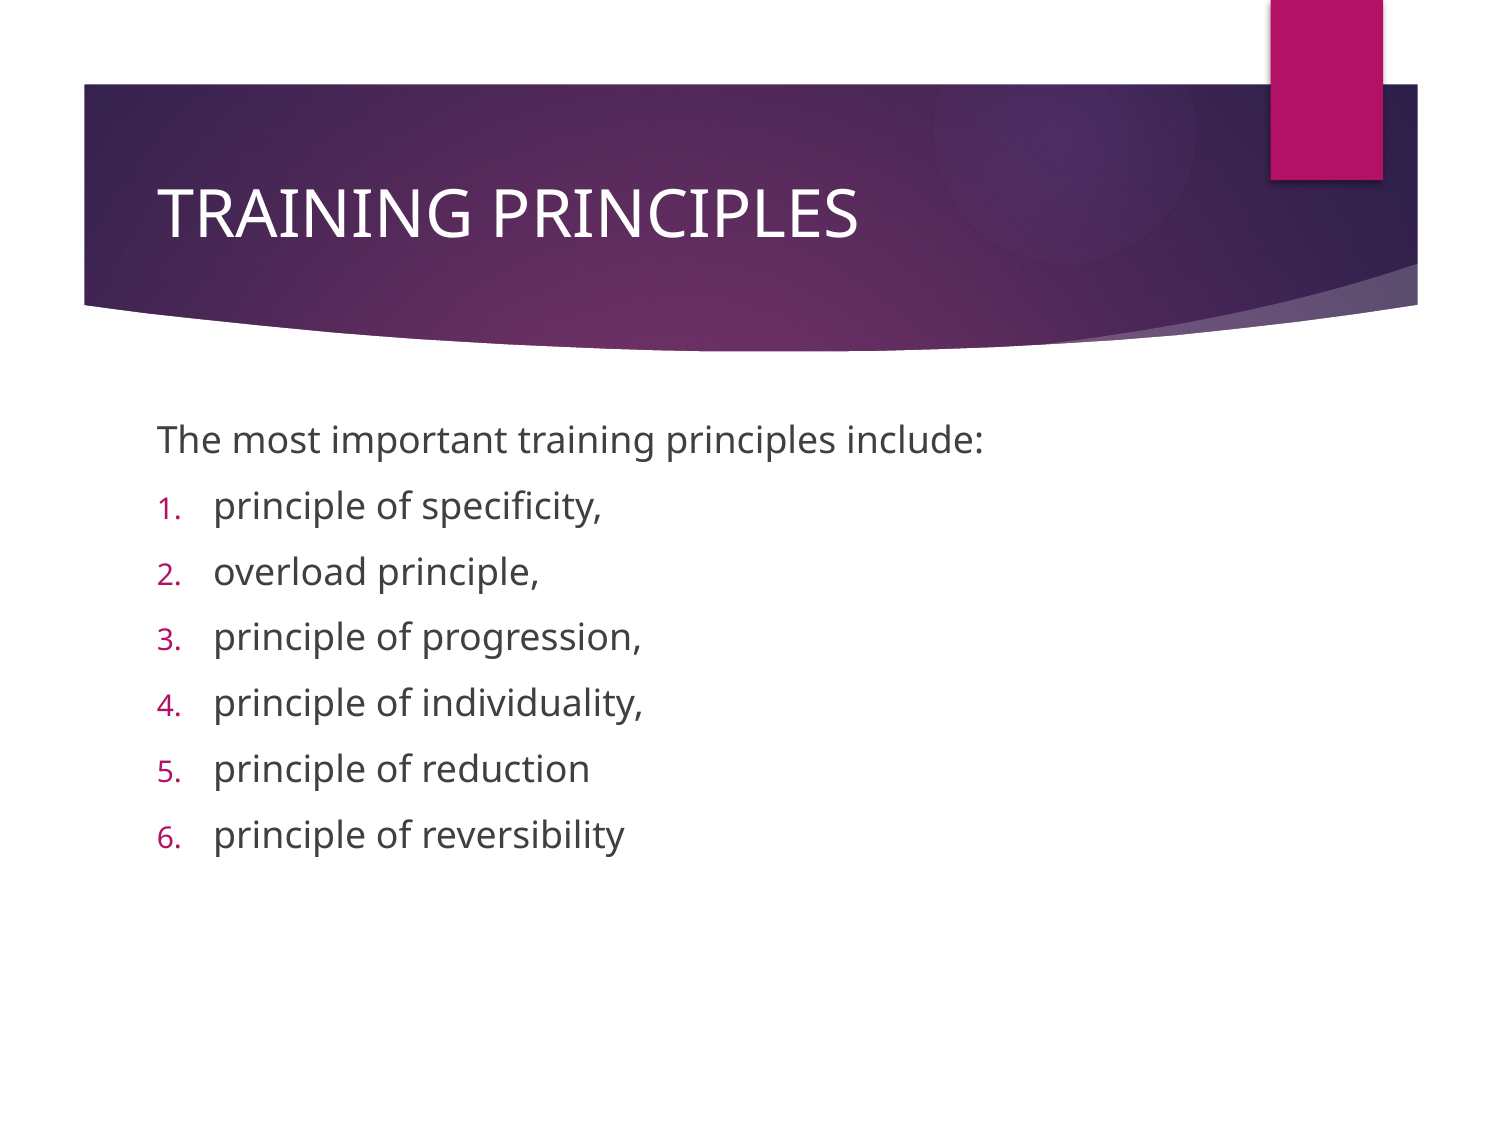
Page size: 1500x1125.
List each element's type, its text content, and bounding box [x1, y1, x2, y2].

title TRAINING PRINCIPLES [142, 152, 1183, 269]
list The most important training principles include: principle of specificity, overload principle, principle of progression, principle of individuality, principle of reduction principle of reversibility [141, 408, 1183, 988]
